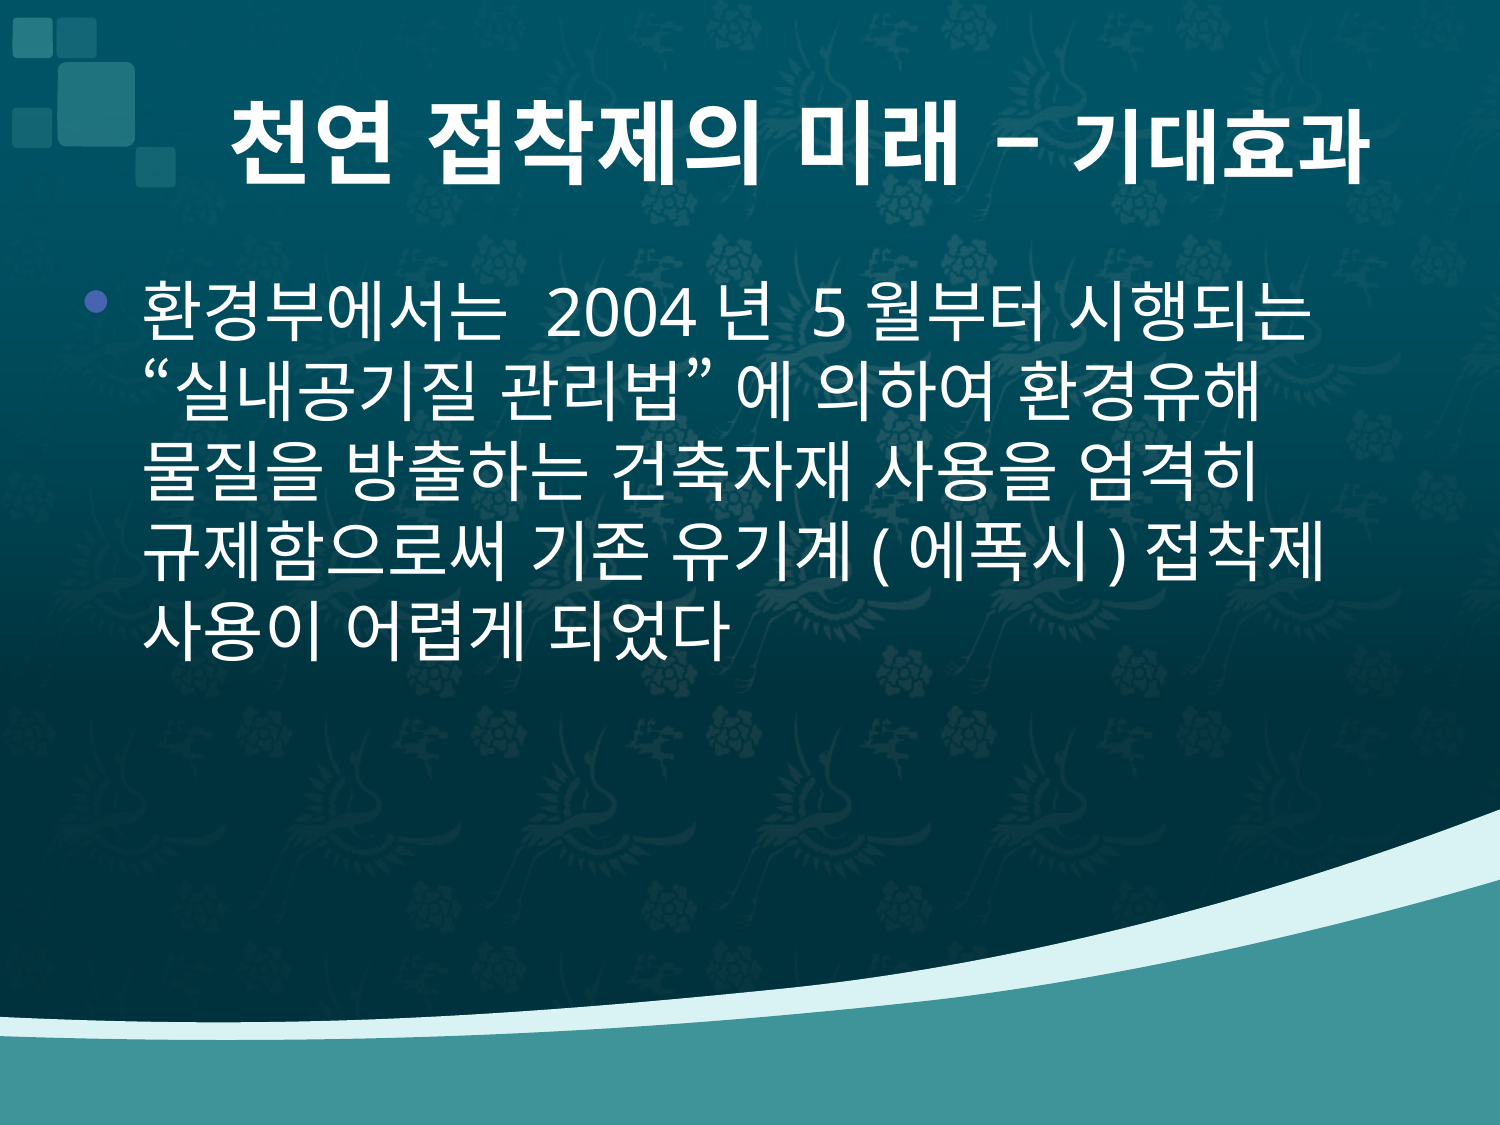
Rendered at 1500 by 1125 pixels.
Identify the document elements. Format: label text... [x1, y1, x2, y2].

list 환경부에서는 2004년 5월부터 시행되는 “실내공기질 관리법” 에 의하여 환경유해 물질을 방출하는 건축자재 사용을 엄격히 규제함으로써 기존 유기계(에폭시)접착제 사용이 어렵게 되었다 [70, 262, 1425, 1005]
title 천연 접착제의 미래 – 기대효과 [187, 58, 1414, 223]
